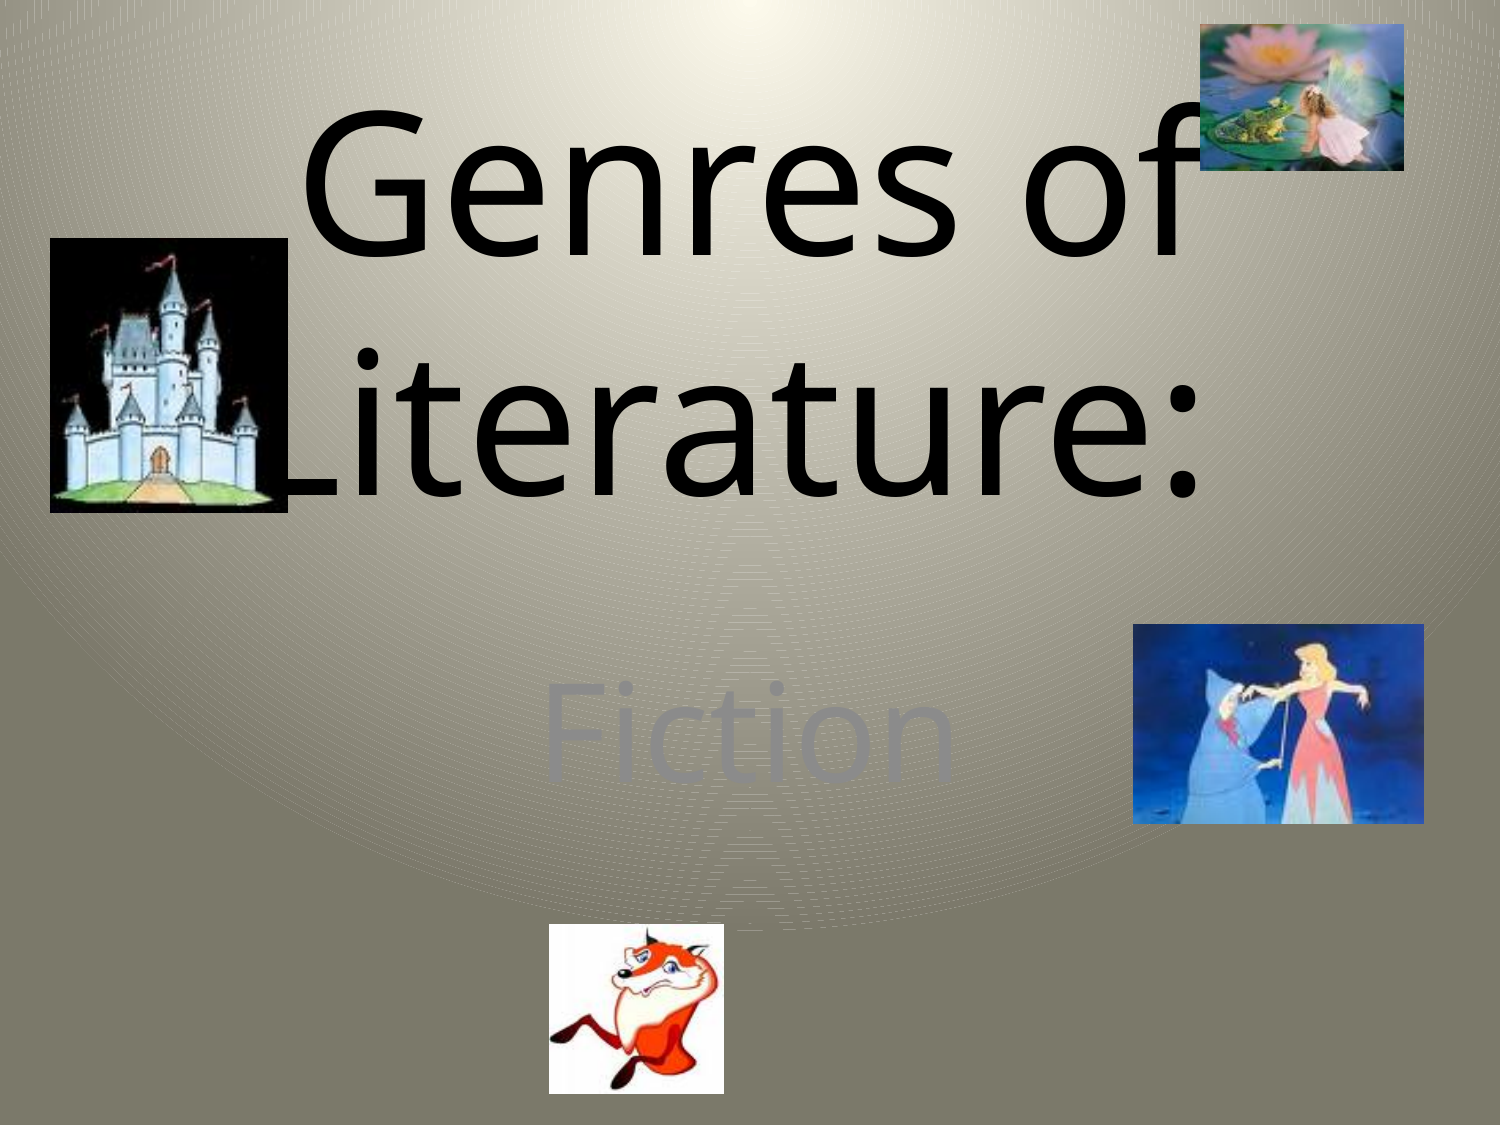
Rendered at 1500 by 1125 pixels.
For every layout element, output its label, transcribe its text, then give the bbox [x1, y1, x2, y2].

picture [549, 924, 724, 1094]
picture [1199, 24, 1404, 171]
title Genres of Literature: [112, 174, 1388, 417]
subtitle Fiction [225, 637, 1275, 925]
picture [49, 238, 288, 513]
picture [1133, 624, 1424, 824]
